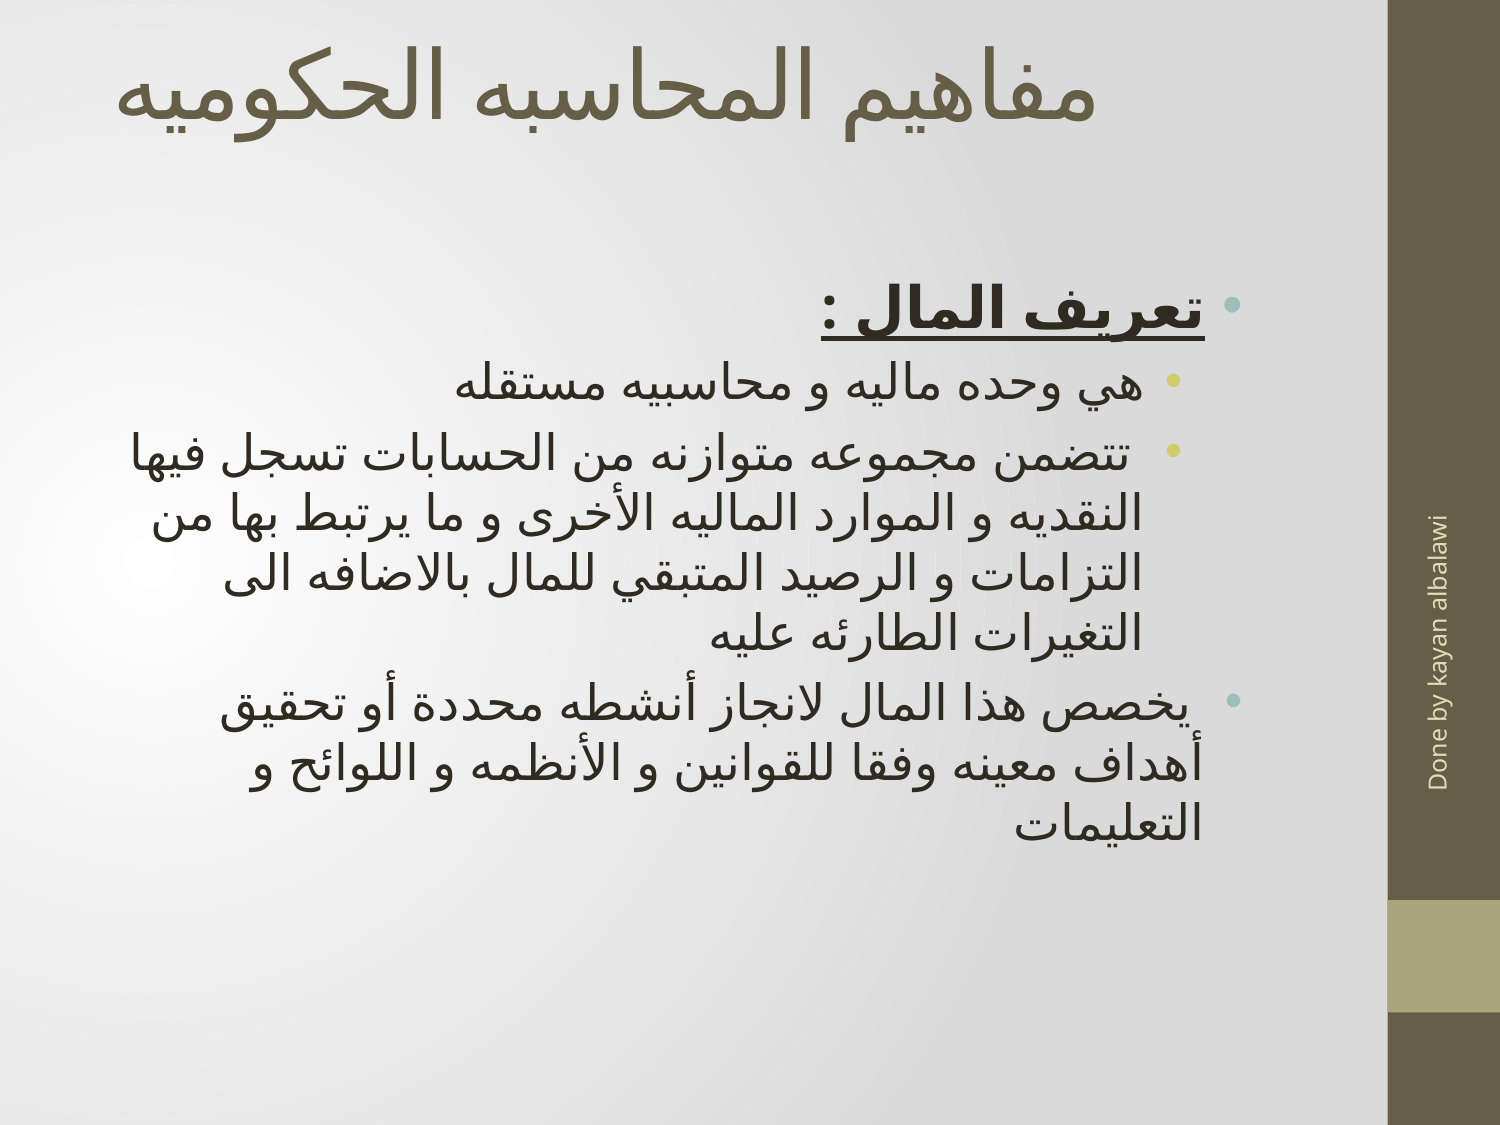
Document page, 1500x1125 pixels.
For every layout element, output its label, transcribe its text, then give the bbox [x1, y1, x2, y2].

footer Done by kayan albalawi [1408, 500, 1469, 889]
list تعريف المال : هي وحده ماليه و محاسبيه مستقله تتضمن مجموعه متوازنه من الحسابات تسجل فيها النقديه و الموارد الماليه الأخرى و ما يرتبط بها من التزامات و الرصيد المتبقي للمال بالاضافه الى التغيرات الطارئه عليه يخصص هذا المال لانجاز أنشطه محددة أو تحقيق أهداف معينه وفقا للقوانين و الأنظمه و اللوائح و التعليمات [75, 262, 1325, 1050]
title مفاهيم المحاسبه الحكوميه [75, 45, 1325, 233]
